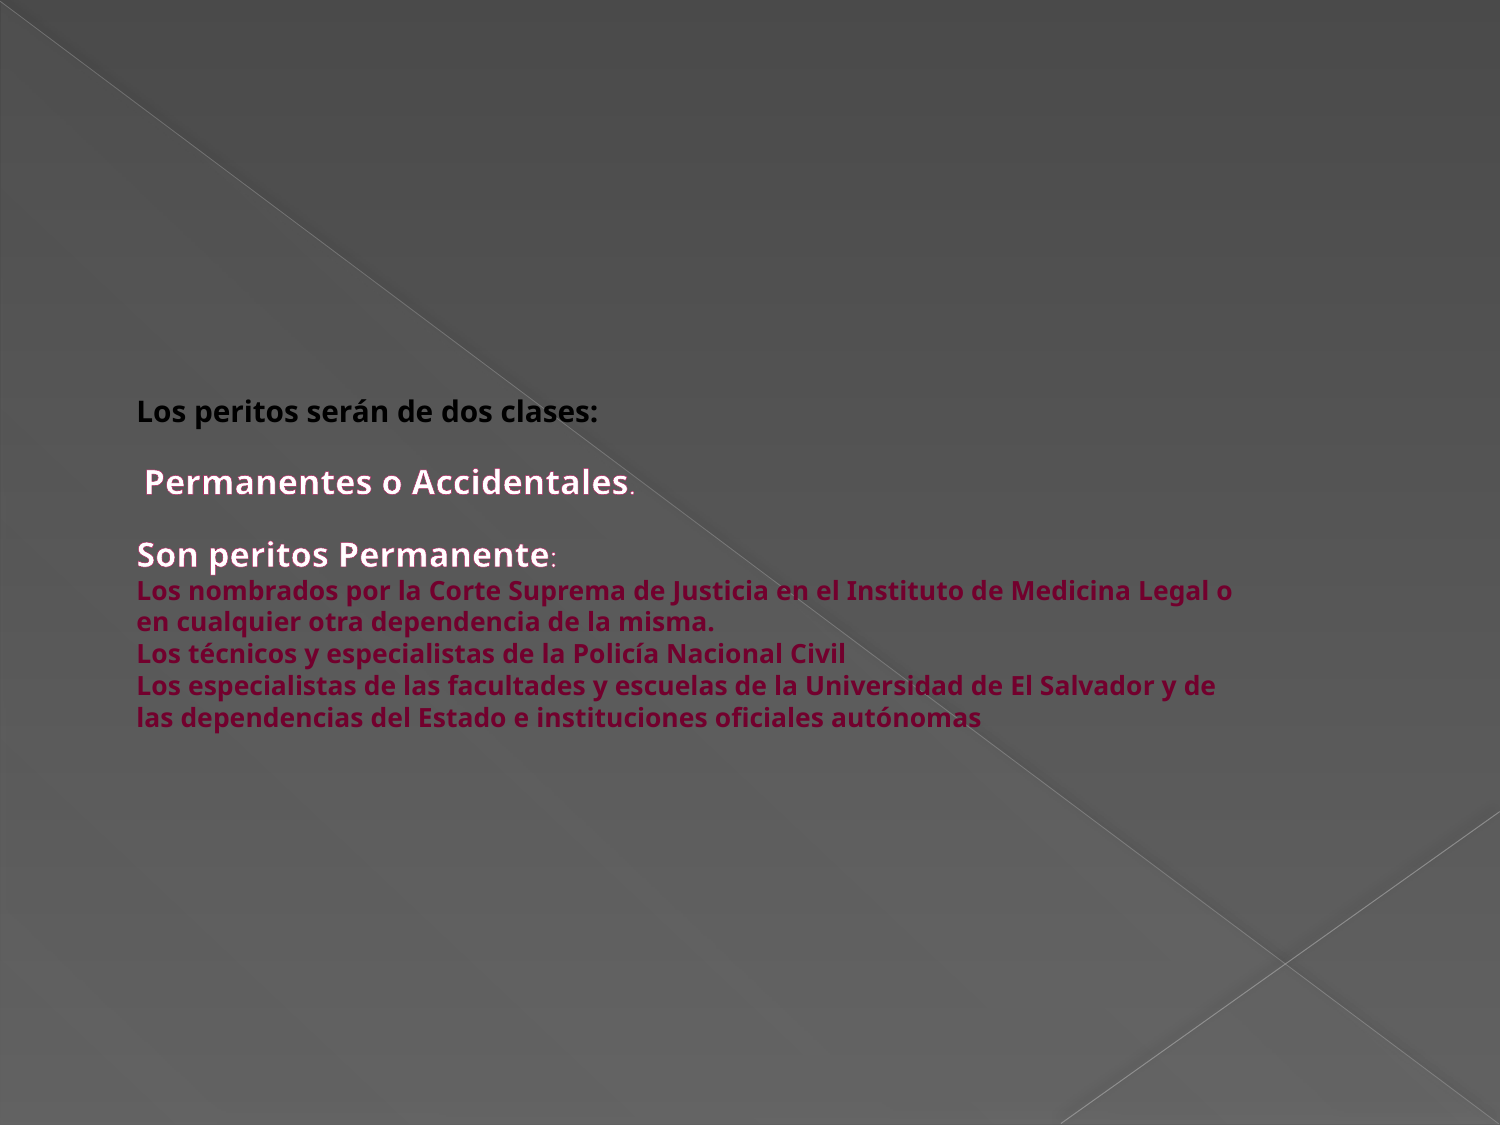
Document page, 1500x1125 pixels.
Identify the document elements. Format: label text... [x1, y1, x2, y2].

title Los peritos serán de dos clases: Permanentes o Accidentales. Son peritos Permanente: Los nombrados por la Corte Suprema de Justicia en el Instituto de Medicina Legal o en cualquier otra dependencia de la misma. Los técnicos y especialistas de la Policía Nacional Civil Los especialistas de las facultades y escuelas de la Universidad de El Salvador y de las dependencias del Estado e instituciones oficiales autónomas [75, 0, 1258, 1125]
